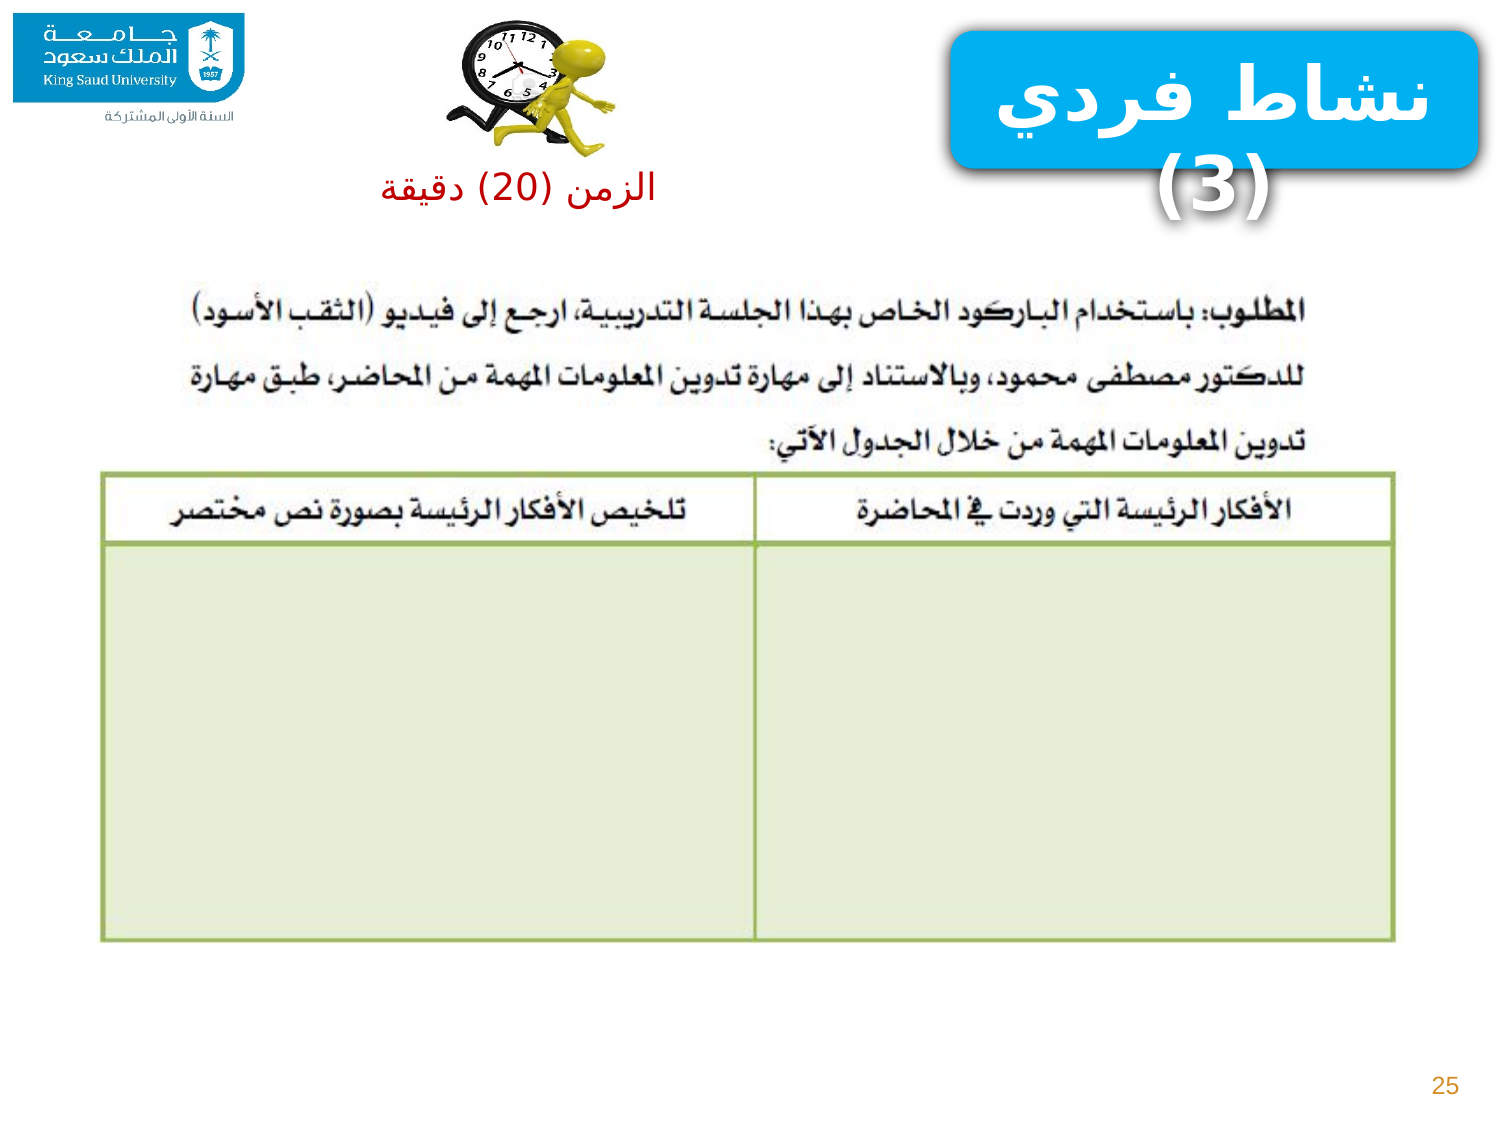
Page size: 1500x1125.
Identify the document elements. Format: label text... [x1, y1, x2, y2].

text_box الزمن (20) دقيقة [364, 148, 672, 216]
picture [40, 281, 1448, 988]
picture [0, 0, 260, 138]
picture [442, 18, 621, 159]
text_box نشاط فردي (3) [949, 30, 1479, 170]
slide_number 25 [1350, 1061, 1475, 1103]
